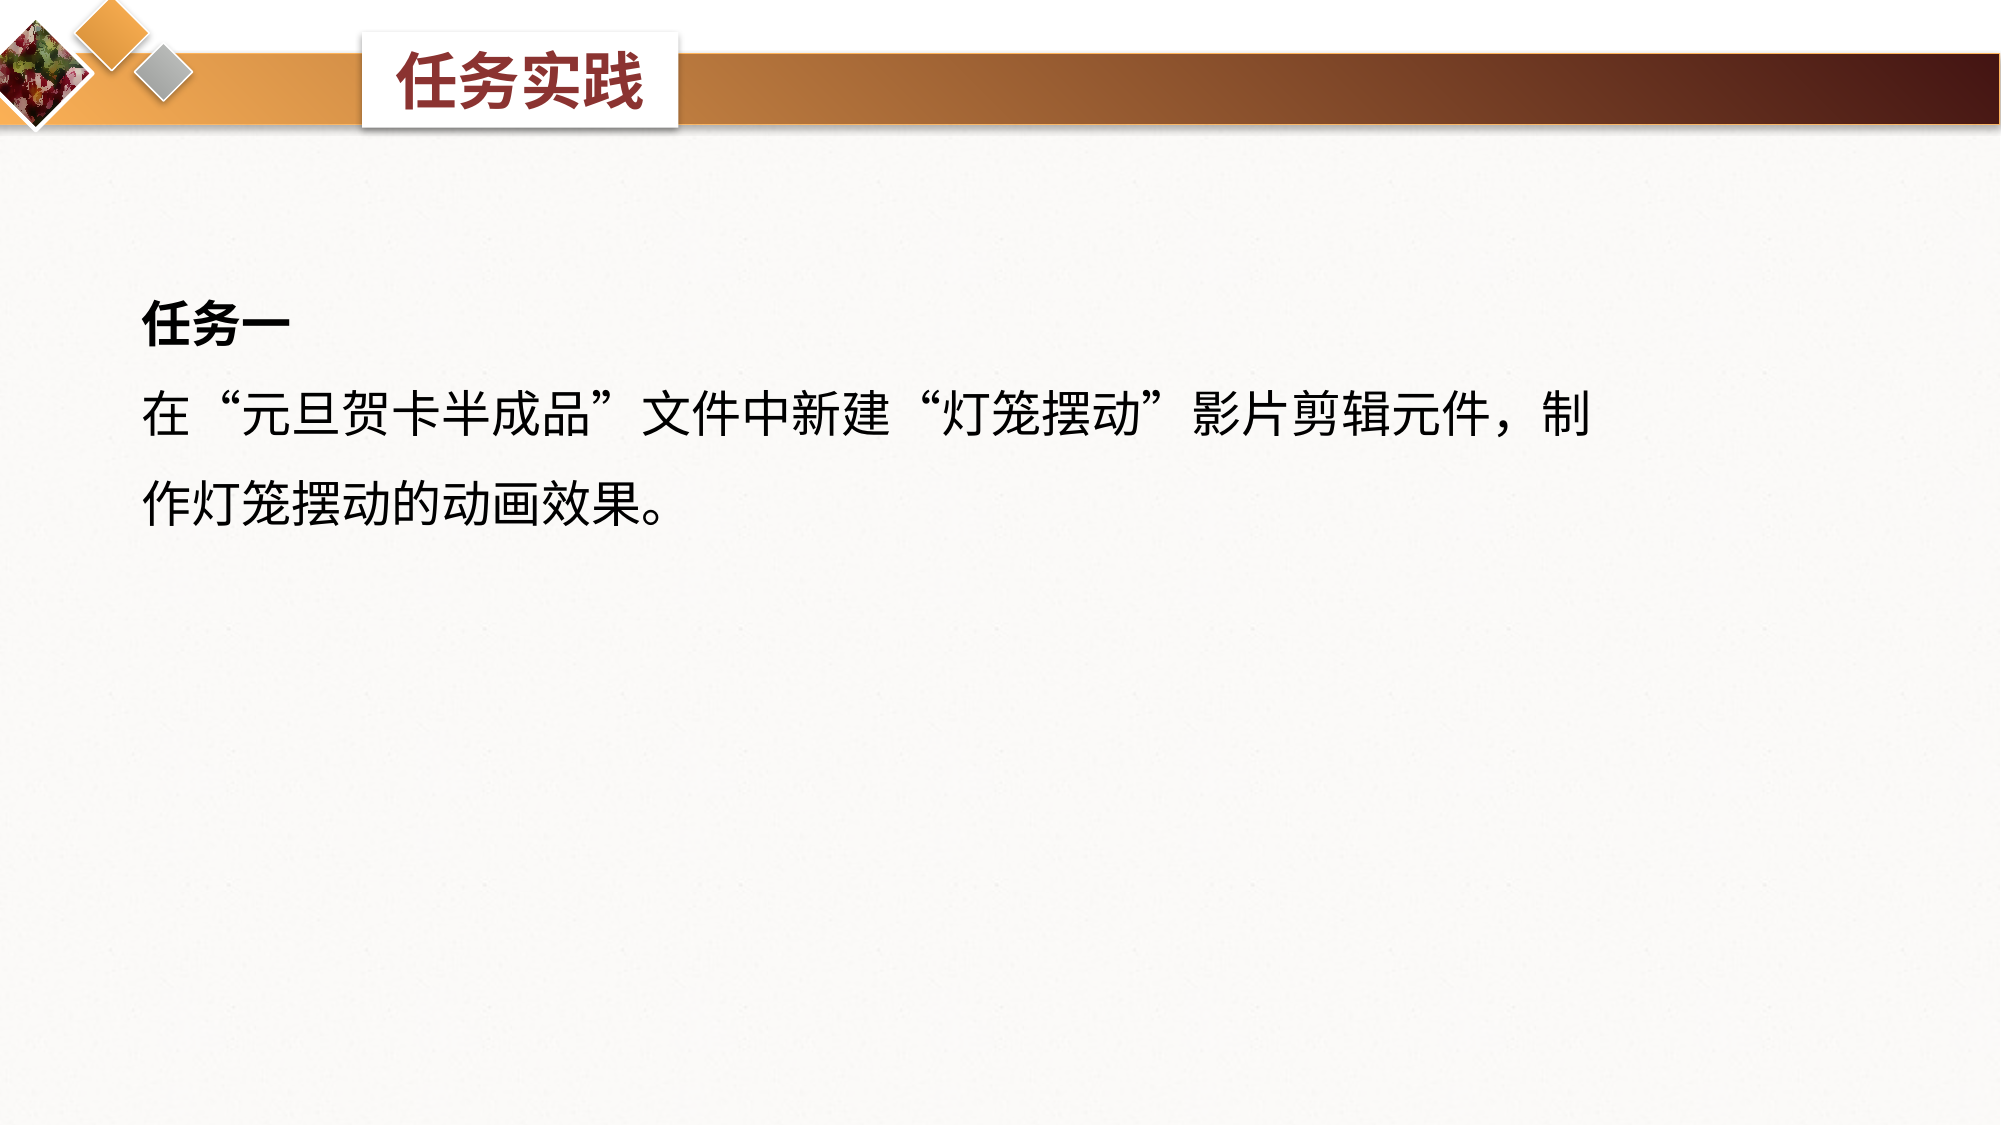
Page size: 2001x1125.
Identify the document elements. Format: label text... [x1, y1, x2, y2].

picture [0, 21, 88, 126]
text_box 任务一 在“元旦贺卡半成品”文件中新建“灯笼摆动”影片剪辑元件，制作灯笼摆动的动画效果。 [125, 255, 1622, 541]
